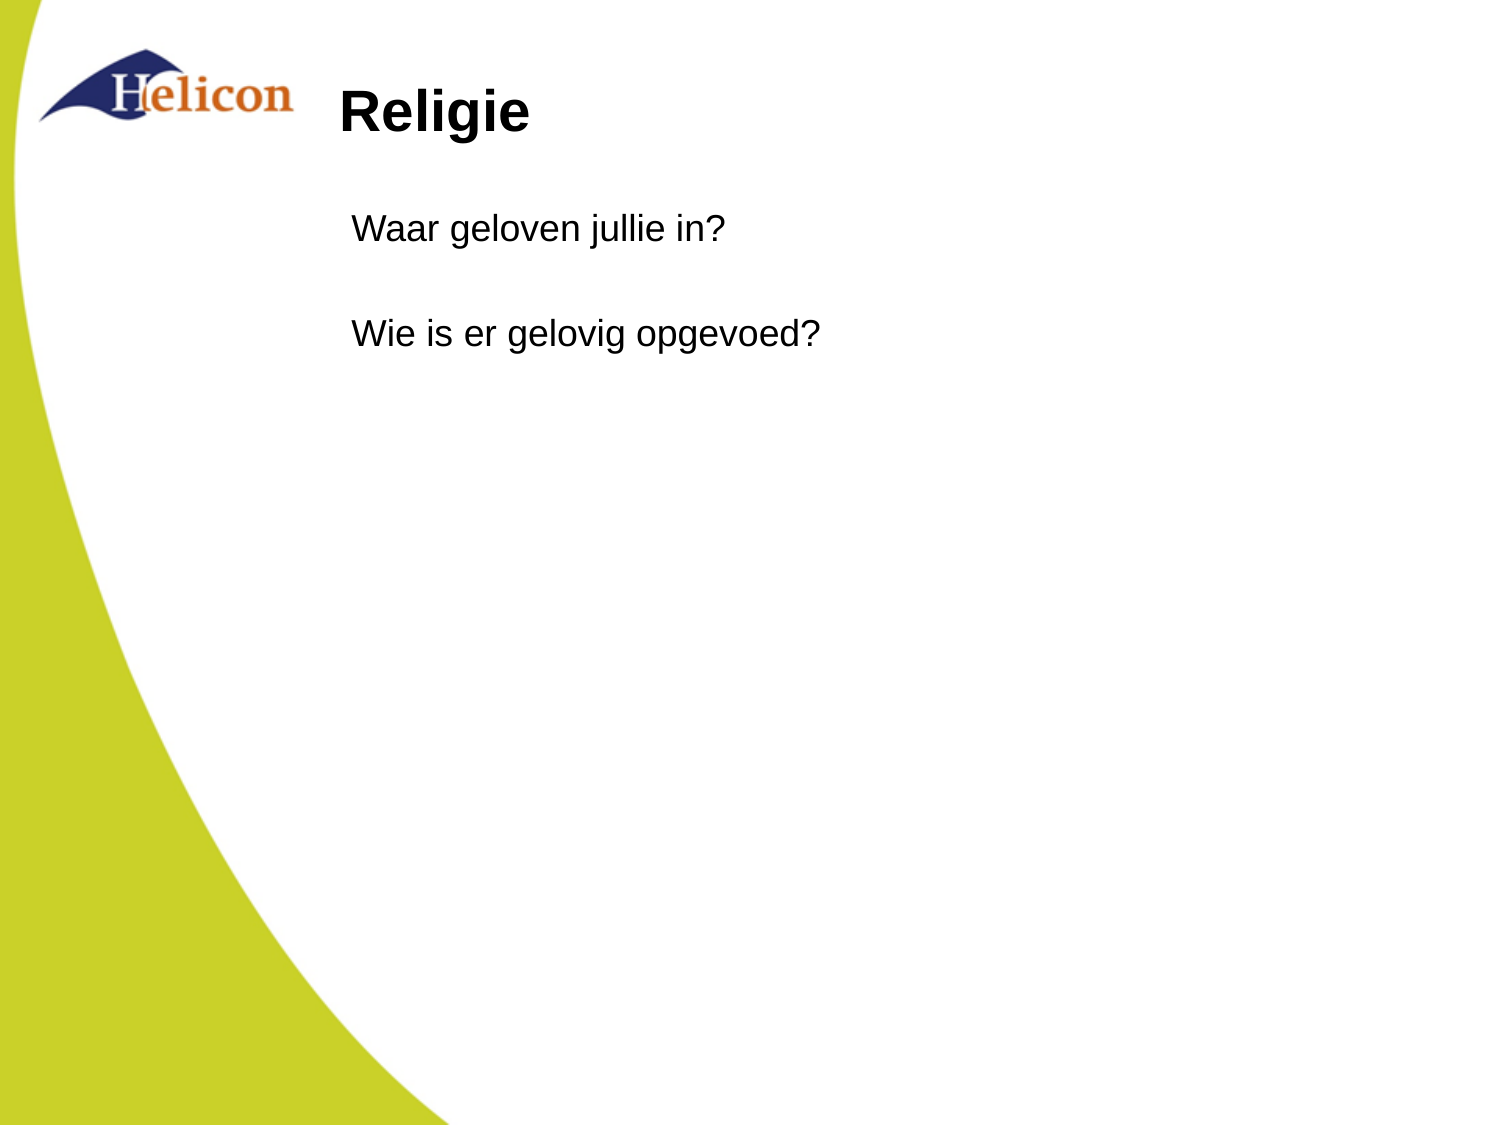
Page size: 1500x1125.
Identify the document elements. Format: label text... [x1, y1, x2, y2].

title Religie [324, 54, 1415, 161]
list Waar geloven jullie in? Wie is er gelovig opgevoed? [336, 196, 1425, 1005]
picture [0, 0, 1500, 1125]
